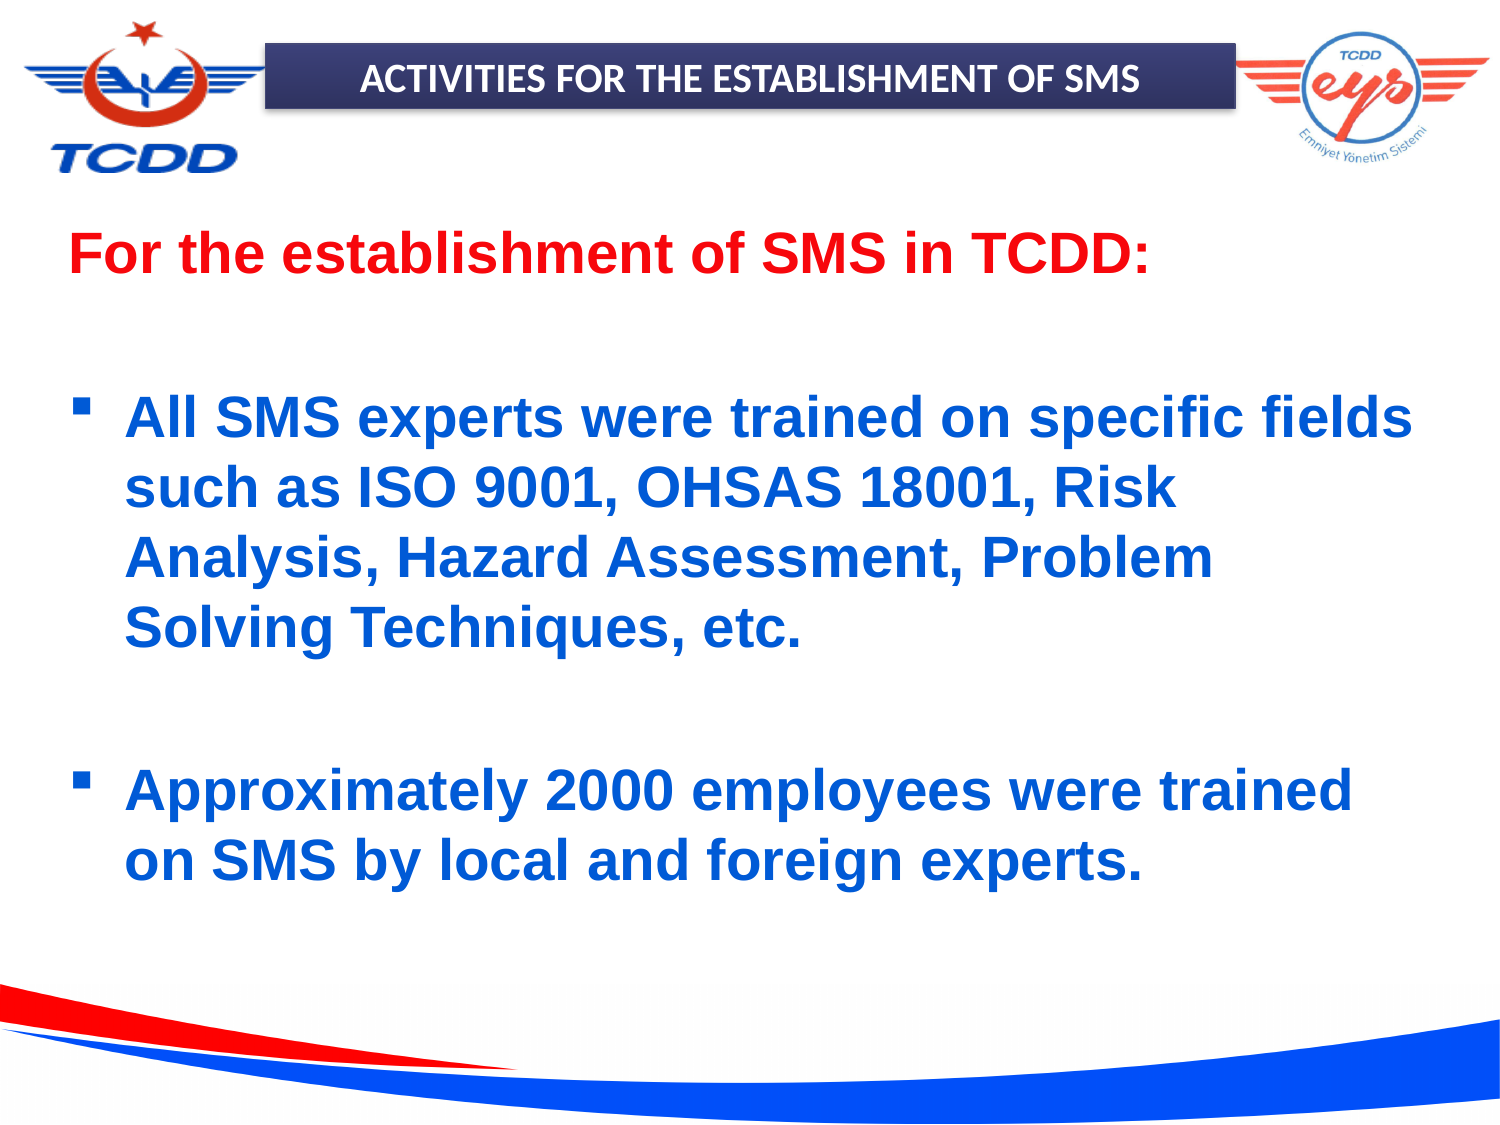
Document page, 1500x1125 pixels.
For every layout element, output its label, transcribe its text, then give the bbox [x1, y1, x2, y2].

text_box ACTIVITIES FOR THE ESTABLISHMENT OF SMS [269, 43, 1219, 109]
picture [23, 20, 266, 173]
picture [0, 984, 1500, 1124]
picture [1224, 0, 1500, 173]
list For the establishment of SMS in TCDD: All SMS experts were trained on specific fields such as ISO 9001, OHSAS 18001, Risk Analysis, Hazard Assessment, Problem Solving Techniques, etc. Approximately 2000 employees were trained on SMS by local and foreign experts. [53, 208, 1448, 982]
